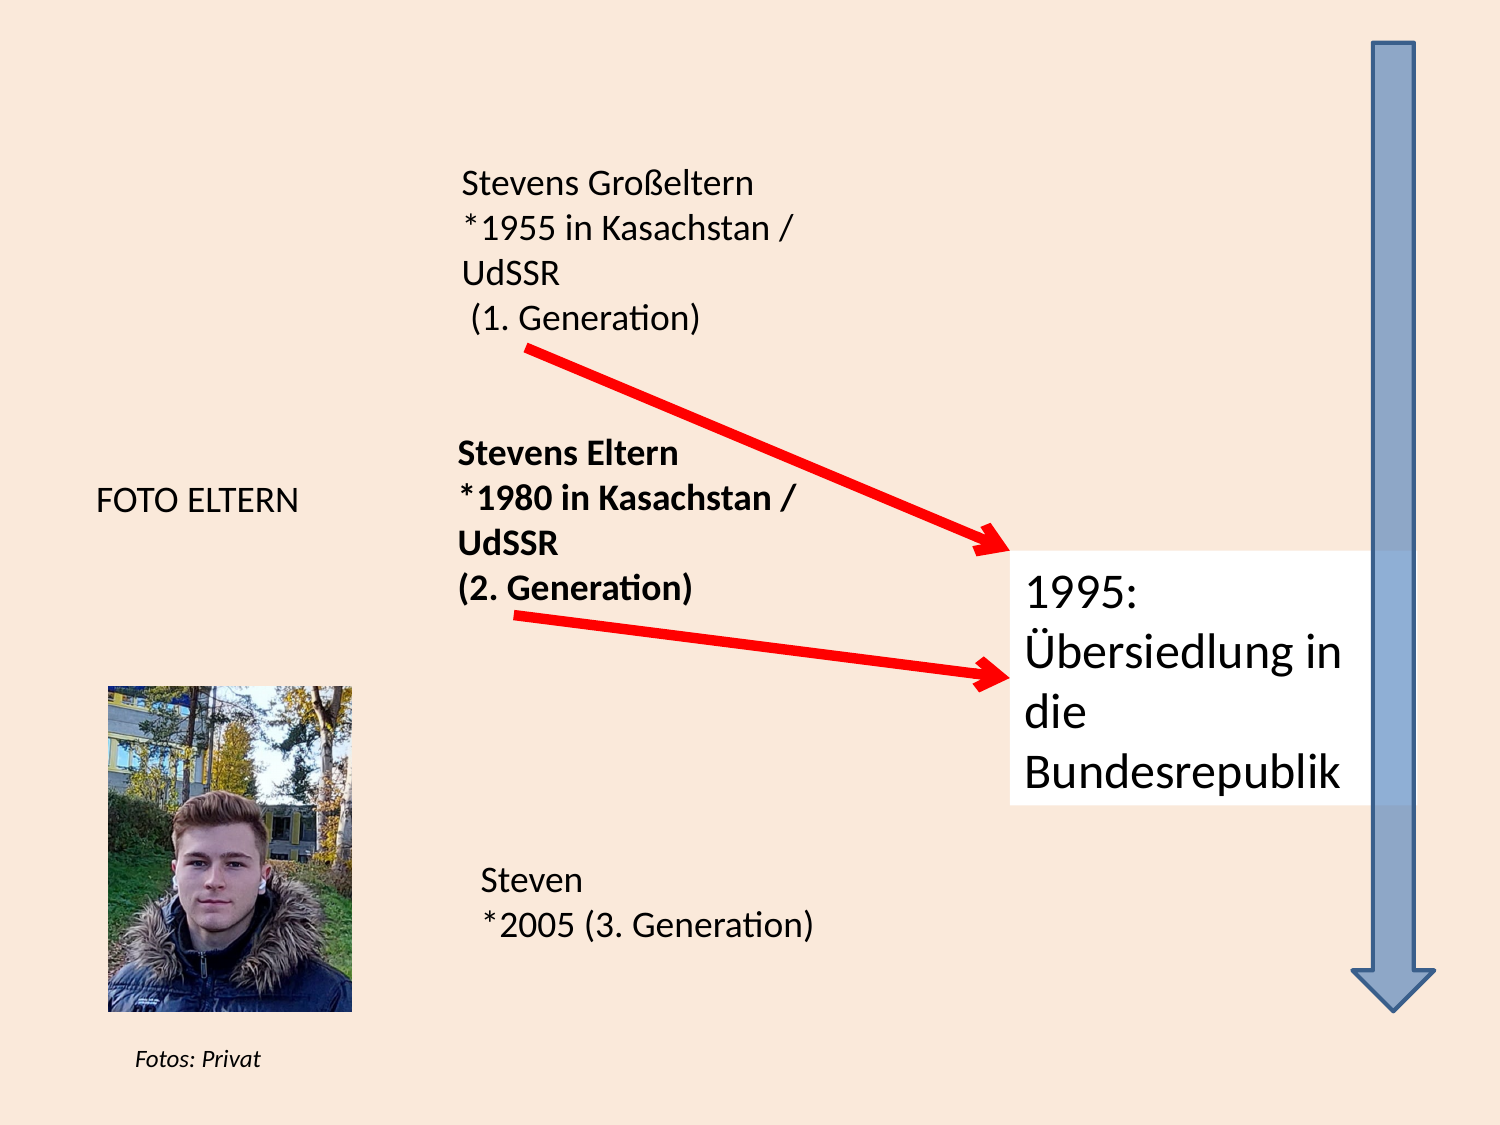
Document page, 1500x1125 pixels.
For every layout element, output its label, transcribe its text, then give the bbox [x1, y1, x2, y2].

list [108, 686, 353, 1012]
text_box Fotos: Privat [120, 1035, 277, 1080]
text_box [1350, 40, 1437, 1014]
text_box Steven *2005 (3. Generation) [465, 847, 1069, 953]
text_box Stevens Eltern *1980 in Kasachstan / UdSSR (2. Generation) [442, 420, 817, 616]
text_box FOTO ELTERN [81, 467, 380, 528]
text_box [513, 614, 1011, 680]
text_box 1995: Übersiedlung in die Bundesrepublik [1009, 550, 1370, 806]
text_box Stevens Großeltern *1955 in Kasachstan / UdSSR (1. Generation) [446, 150, 896, 346]
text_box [525, 347, 1011, 551]
